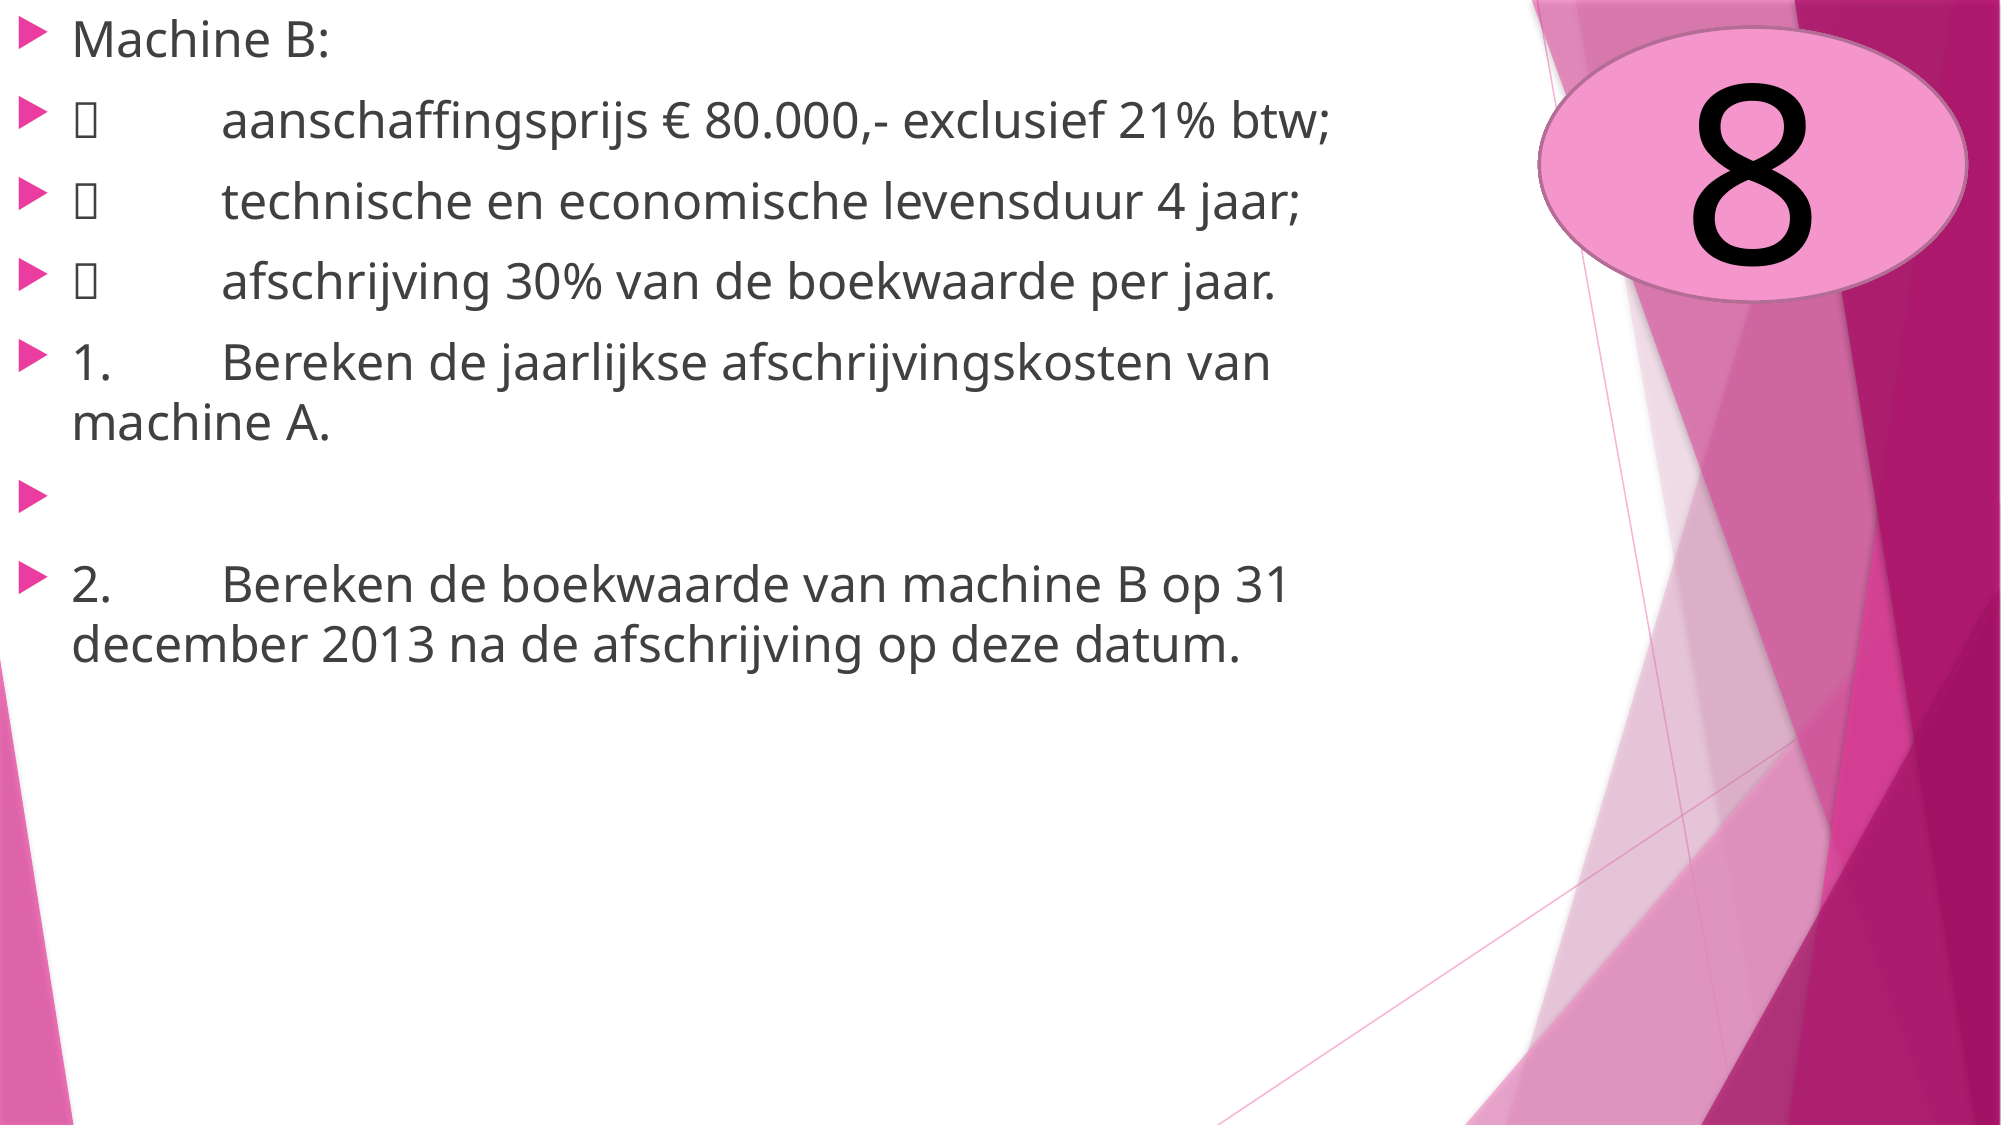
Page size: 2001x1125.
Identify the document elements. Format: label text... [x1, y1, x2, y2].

list Machine B:  aanschaffingsprijs € 80.000,- exclusief 21% btw;  technische en economische levensduur 4 jaar;  afschrijving 30% van de boekwaarde per jaar. 1. Bereken de jaarlijkse afschrijvingskosten van machine A. 2. Bereken de boekwaarde van machine B op 31 december 2013 na de afschrijving op deze datum. [0, 0, 1495, 1108]
text_box 8 [1537, 25, 1969, 304]
